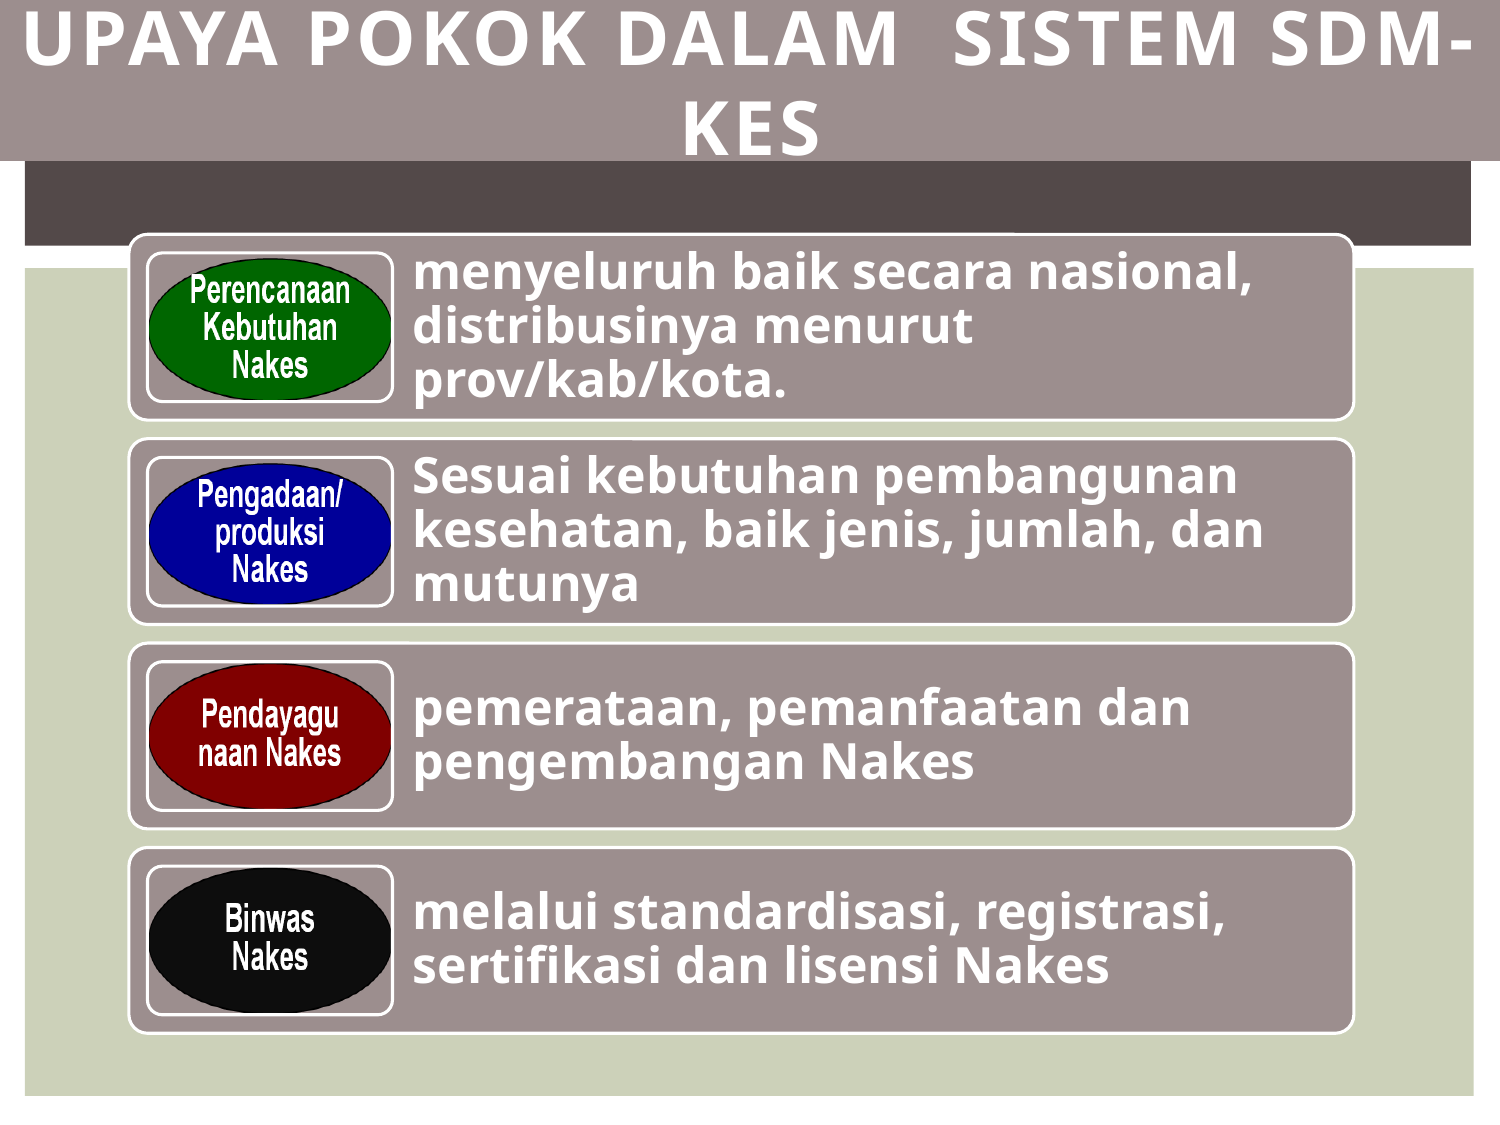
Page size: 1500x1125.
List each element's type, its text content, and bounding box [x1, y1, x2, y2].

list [128, 234, 1355, 1035]
title UPAYA POKOK DALAM SISTEM SDM-KES [0, 0, 1500, 161]
